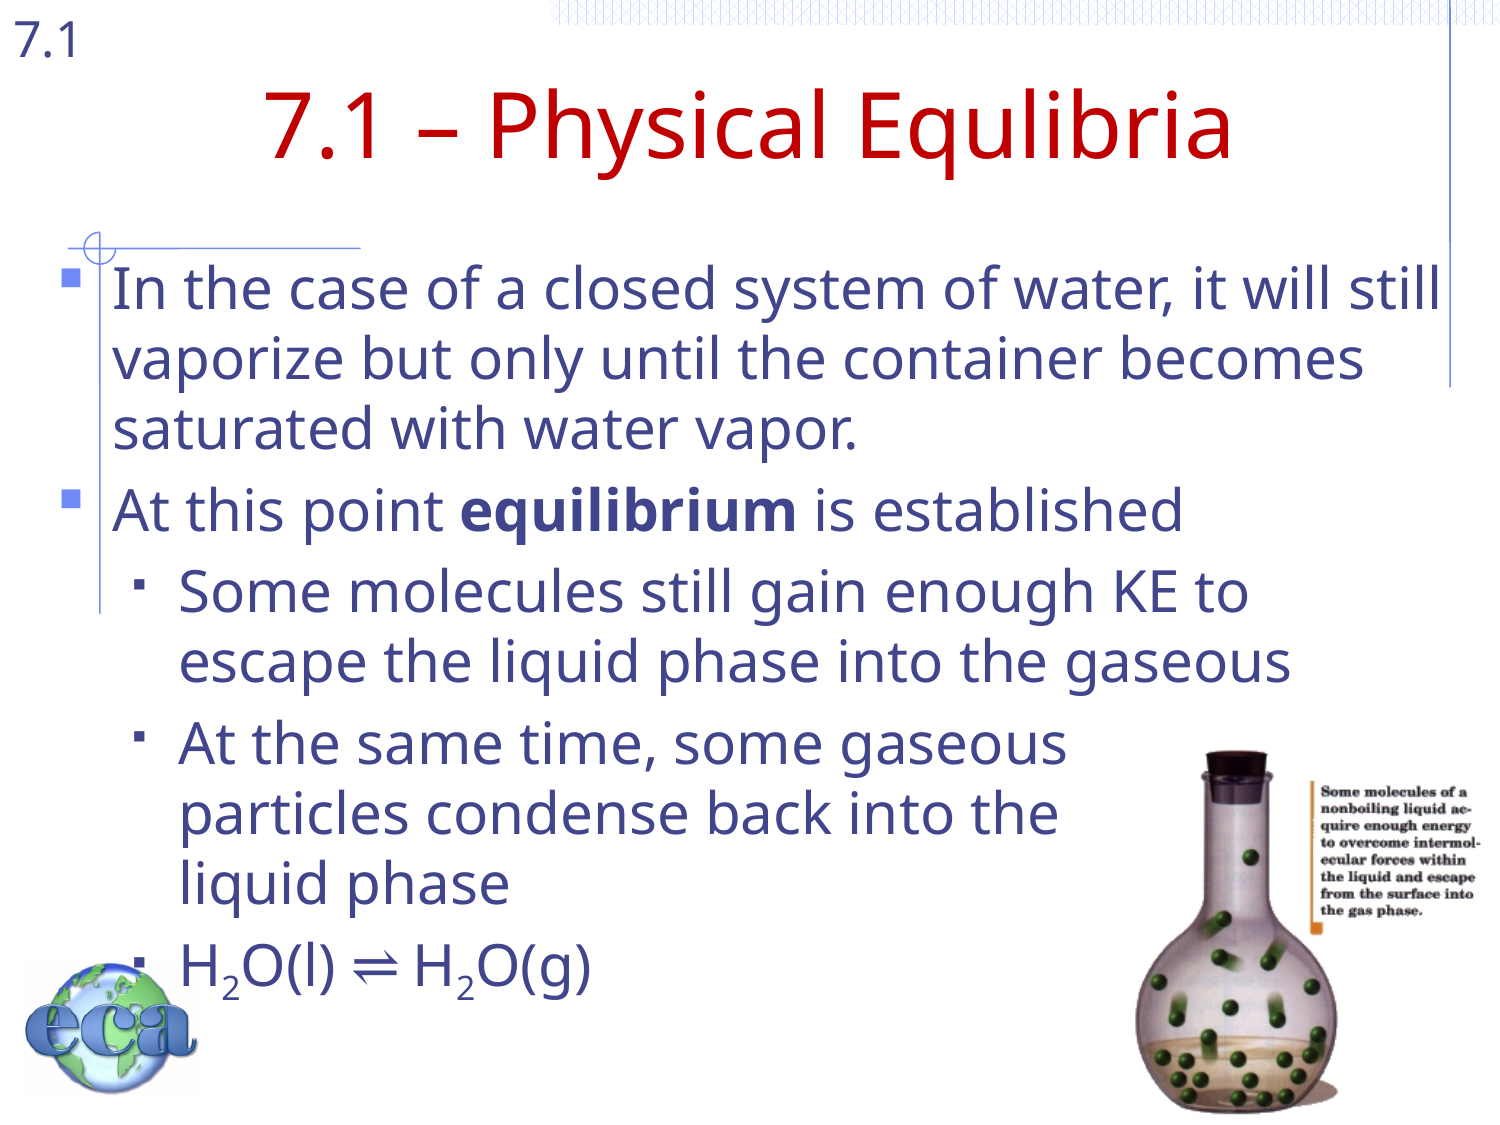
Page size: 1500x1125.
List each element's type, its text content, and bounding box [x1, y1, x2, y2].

picture [23, 960, 200, 1096]
picture [1124, 739, 1485, 1124]
list In the case of a closed system of water, it will still vaporize but only until the container becomes saturated with water vapor. At this point equilibrium is established Some molecules still gain enough KE to escape the liquid phase into the gaseous At the same time, some gaseous particles condense back into the liquid phase H2O(l) ⇌ H2O(g) [41, 243, 1471, 965]
title 7.1 – Physical Equlibria [17, 49, 1483, 185]
